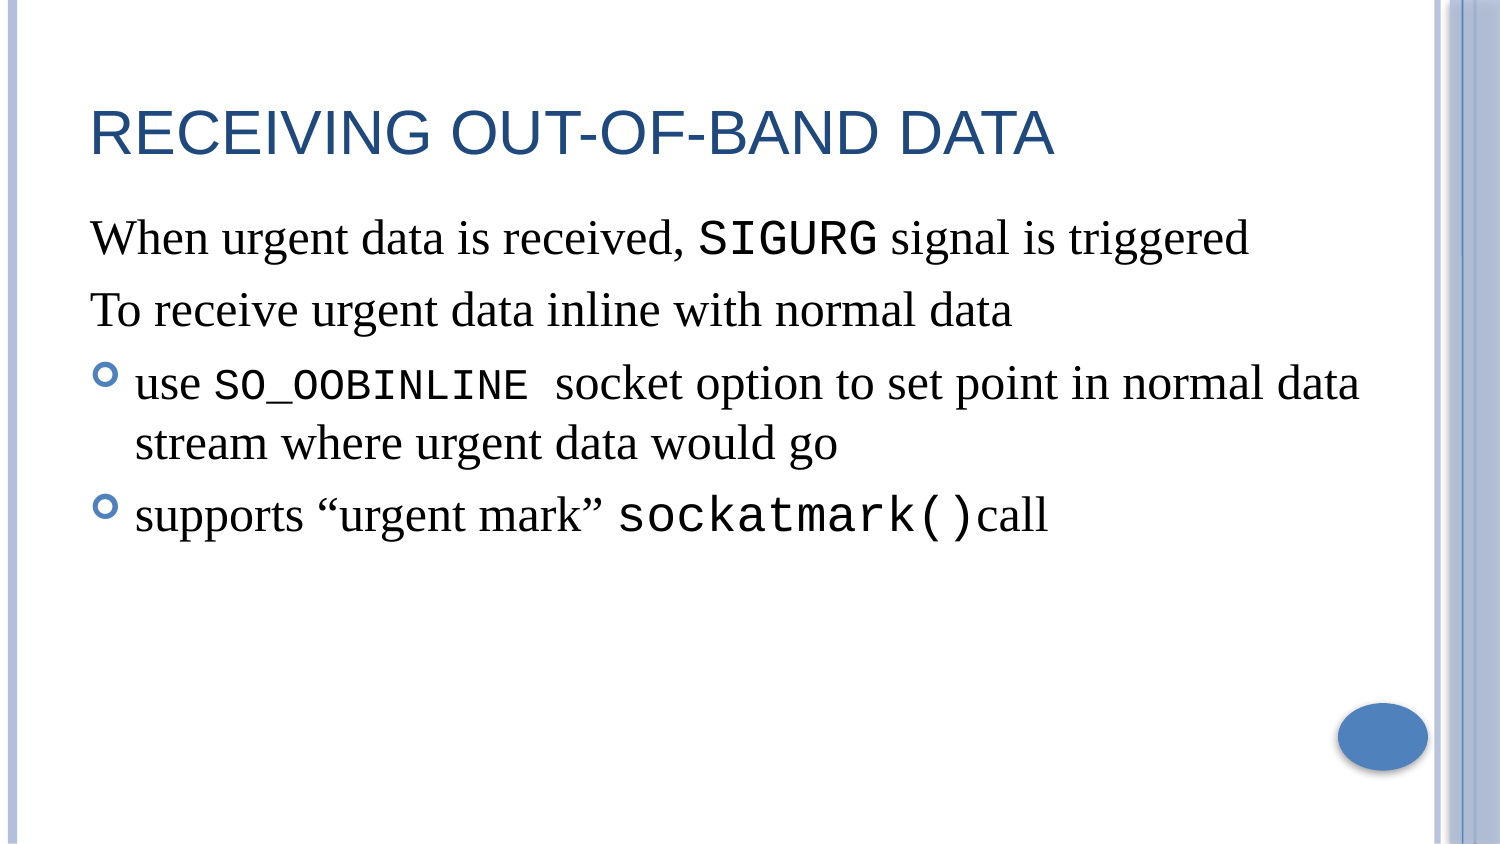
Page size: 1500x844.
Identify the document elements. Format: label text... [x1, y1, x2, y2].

list When urgent data is received, SIGURG signal is triggered To receive urgent data inline with normal data use SO_OOBINLINE socket option to set point in normal data stream where urgent data would go supports “urgent mark” sockatmark()call [75, 196, 1450, 797]
title Receiving Out-of-Band Data [75, 33, 1300, 175]
